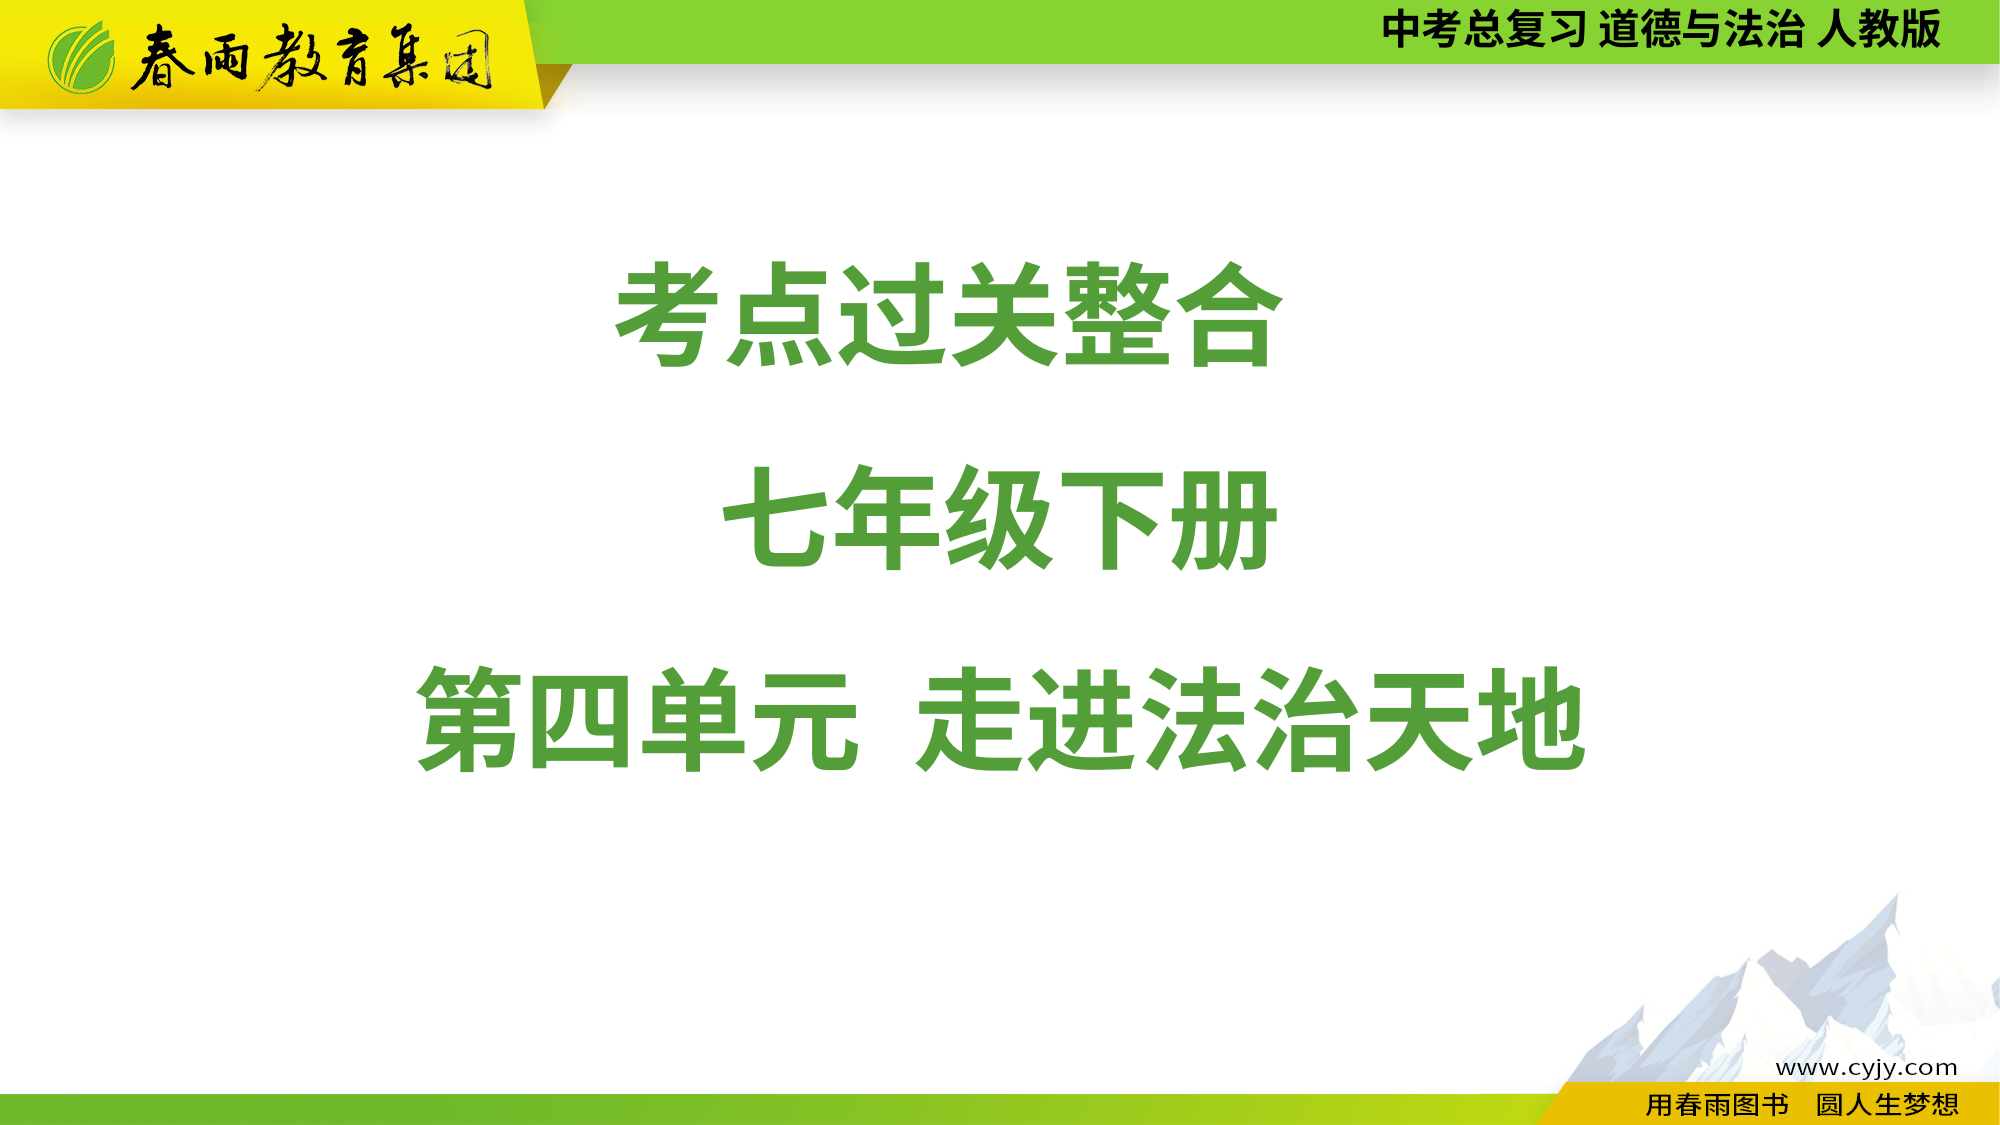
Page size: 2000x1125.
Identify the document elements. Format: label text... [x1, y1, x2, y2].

picture [0, 0, 2000, 1125]
text_box 考点过关整合 七年级下册 第四单元 走进法治天地 [54, 170, 1946, 793]
